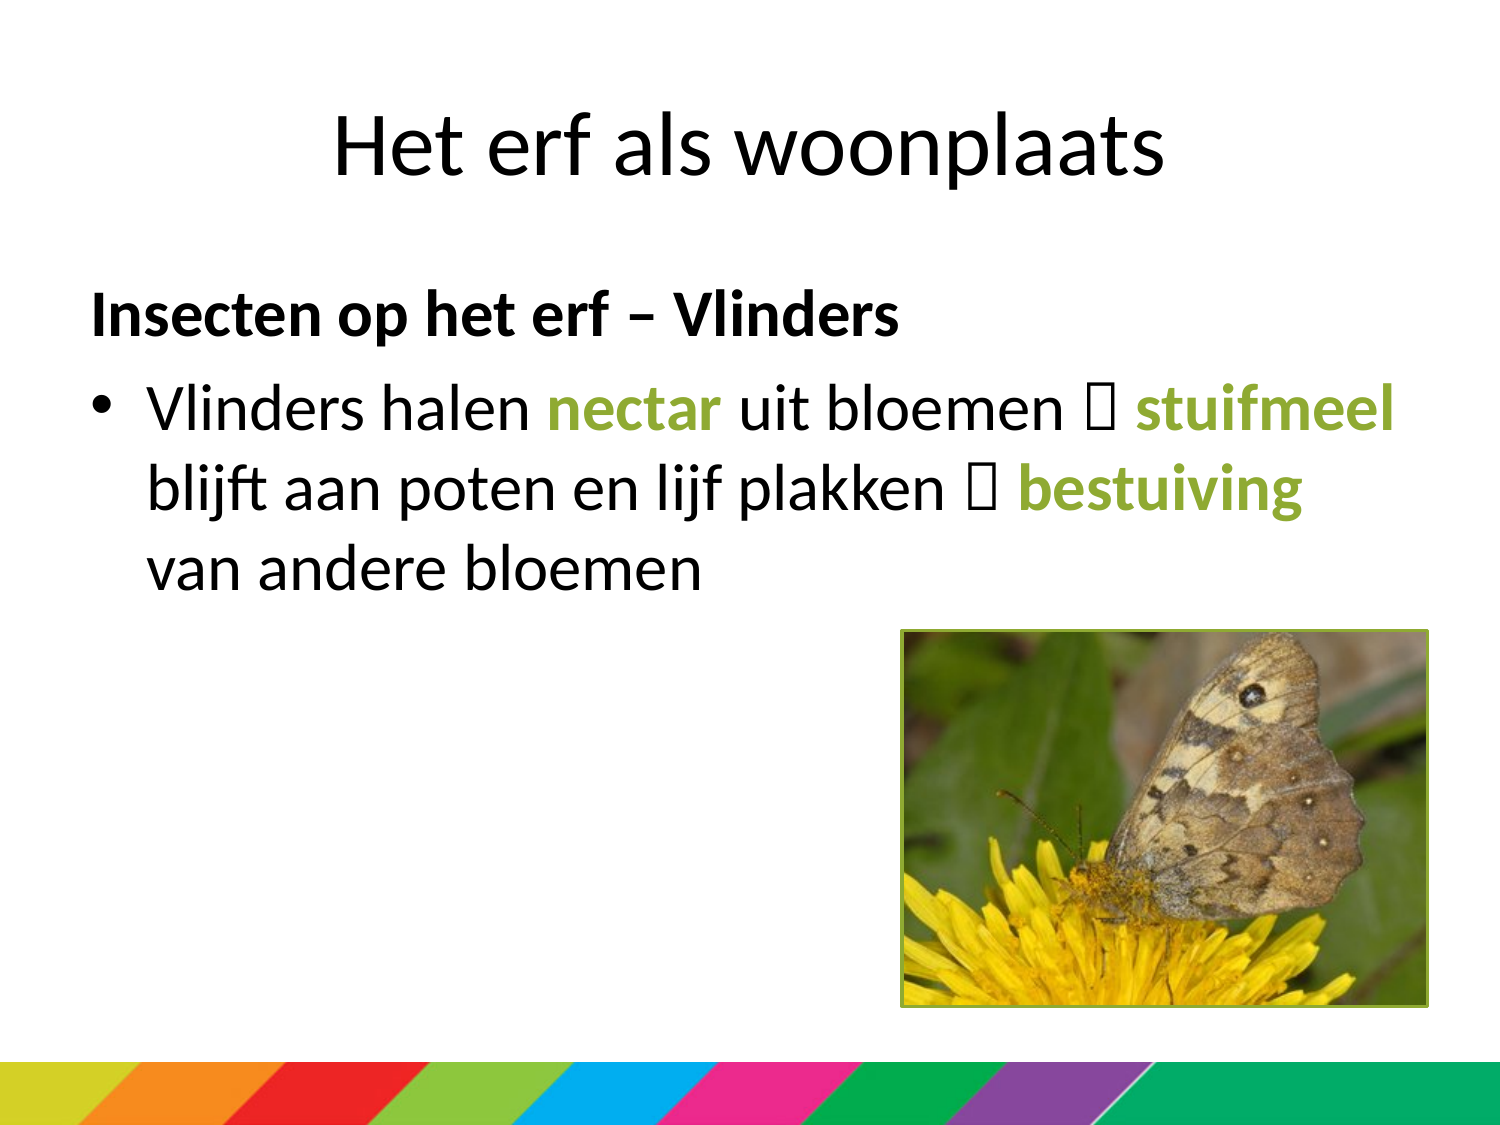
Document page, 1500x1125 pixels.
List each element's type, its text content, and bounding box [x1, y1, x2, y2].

title Het erf als woonplaats [75, 45, 1425, 233]
picture [0, 1062, 574, 1125]
picture [656, 1062, 1500, 1125]
list Insecten op het erf – Vlinders Vlinders halen nectar uit bloemen  stuifmeel blijft aan poten en lijf plakken  bestuiving van andere bloemen [75, 262, 1425, 1005]
picture [903, 631, 1426, 1006]
